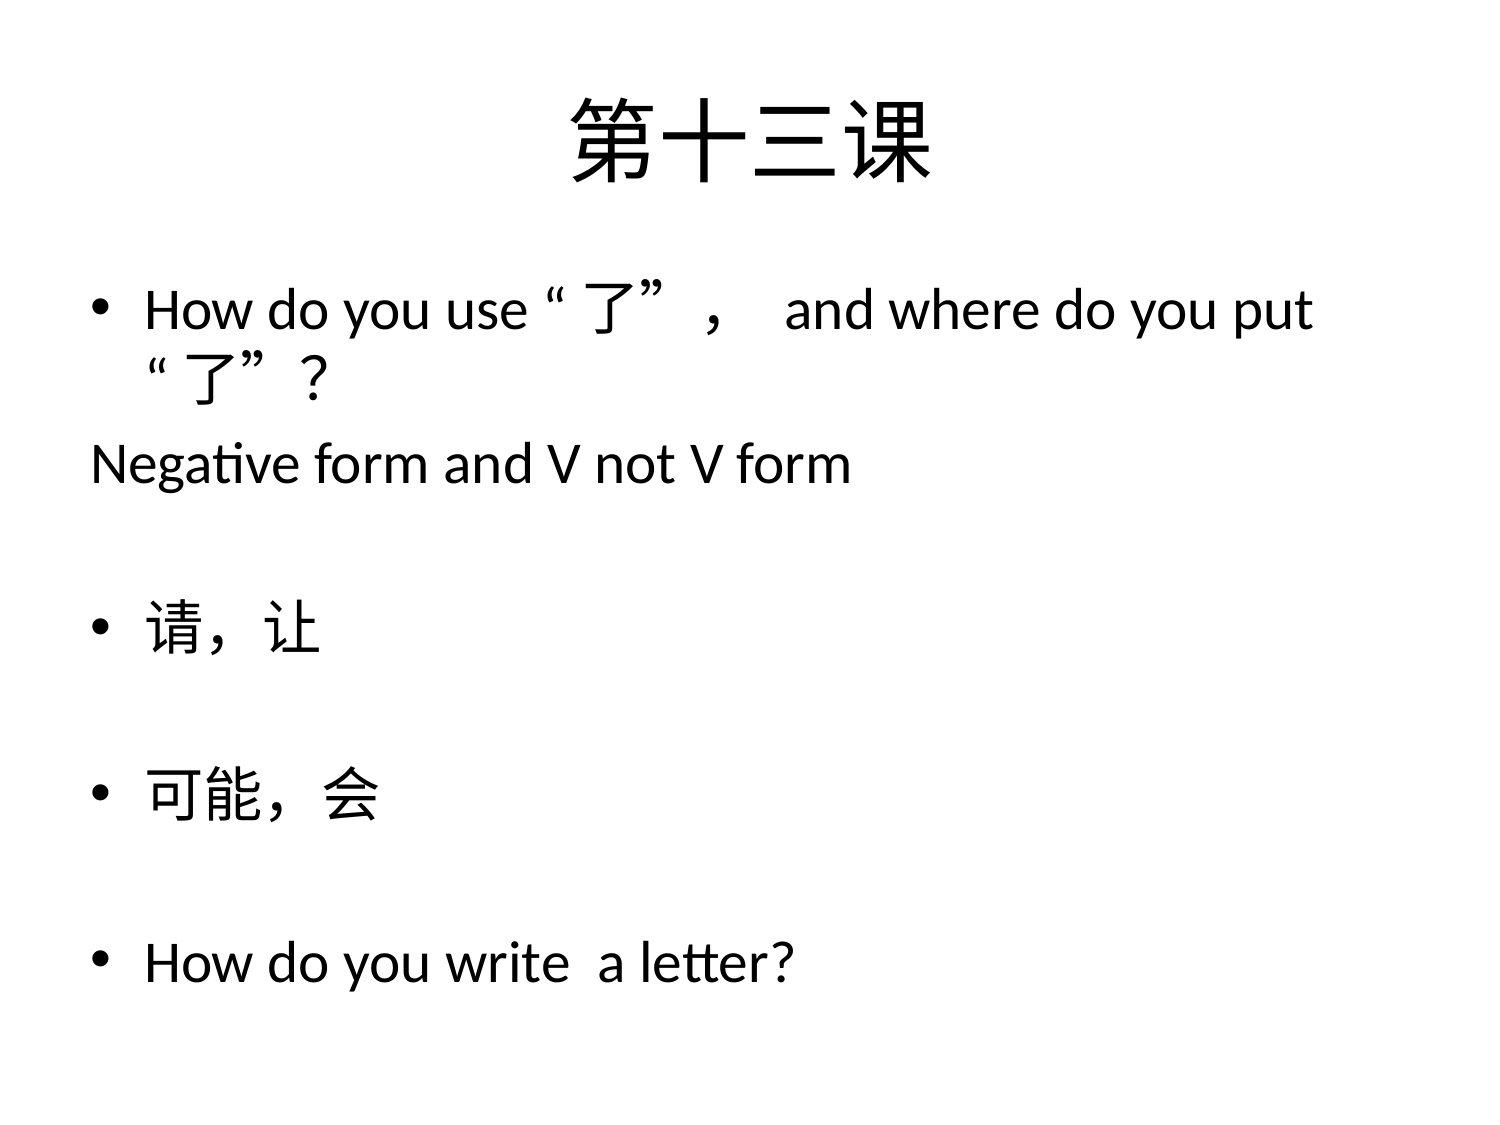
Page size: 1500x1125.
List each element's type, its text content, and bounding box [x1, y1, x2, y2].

list How do you use “了”， and where do you put “了”？ Negative form and V not V form 请，让 可能，会 How do you write a letter? [75, 262, 1425, 1005]
title 第十三课 [75, 45, 1425, 233]
